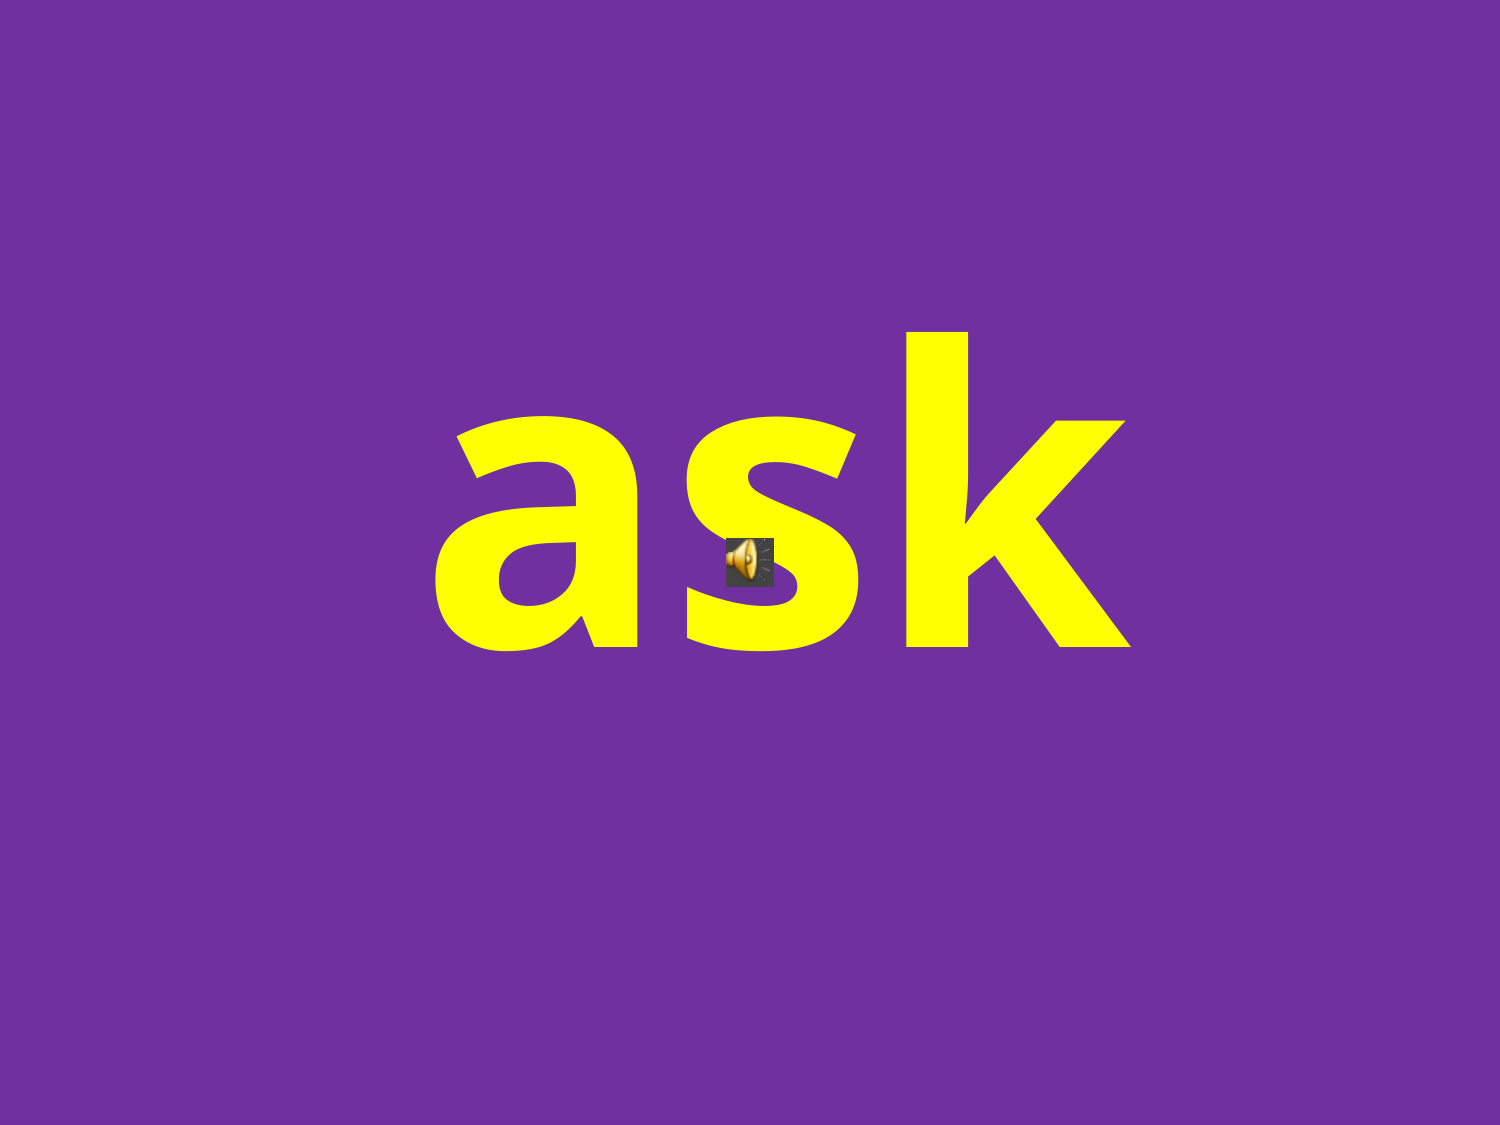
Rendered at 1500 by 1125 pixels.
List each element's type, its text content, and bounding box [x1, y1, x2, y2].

picture [724, 537, 776, 588]
text_box ask [99, 224, 1450, 738]
